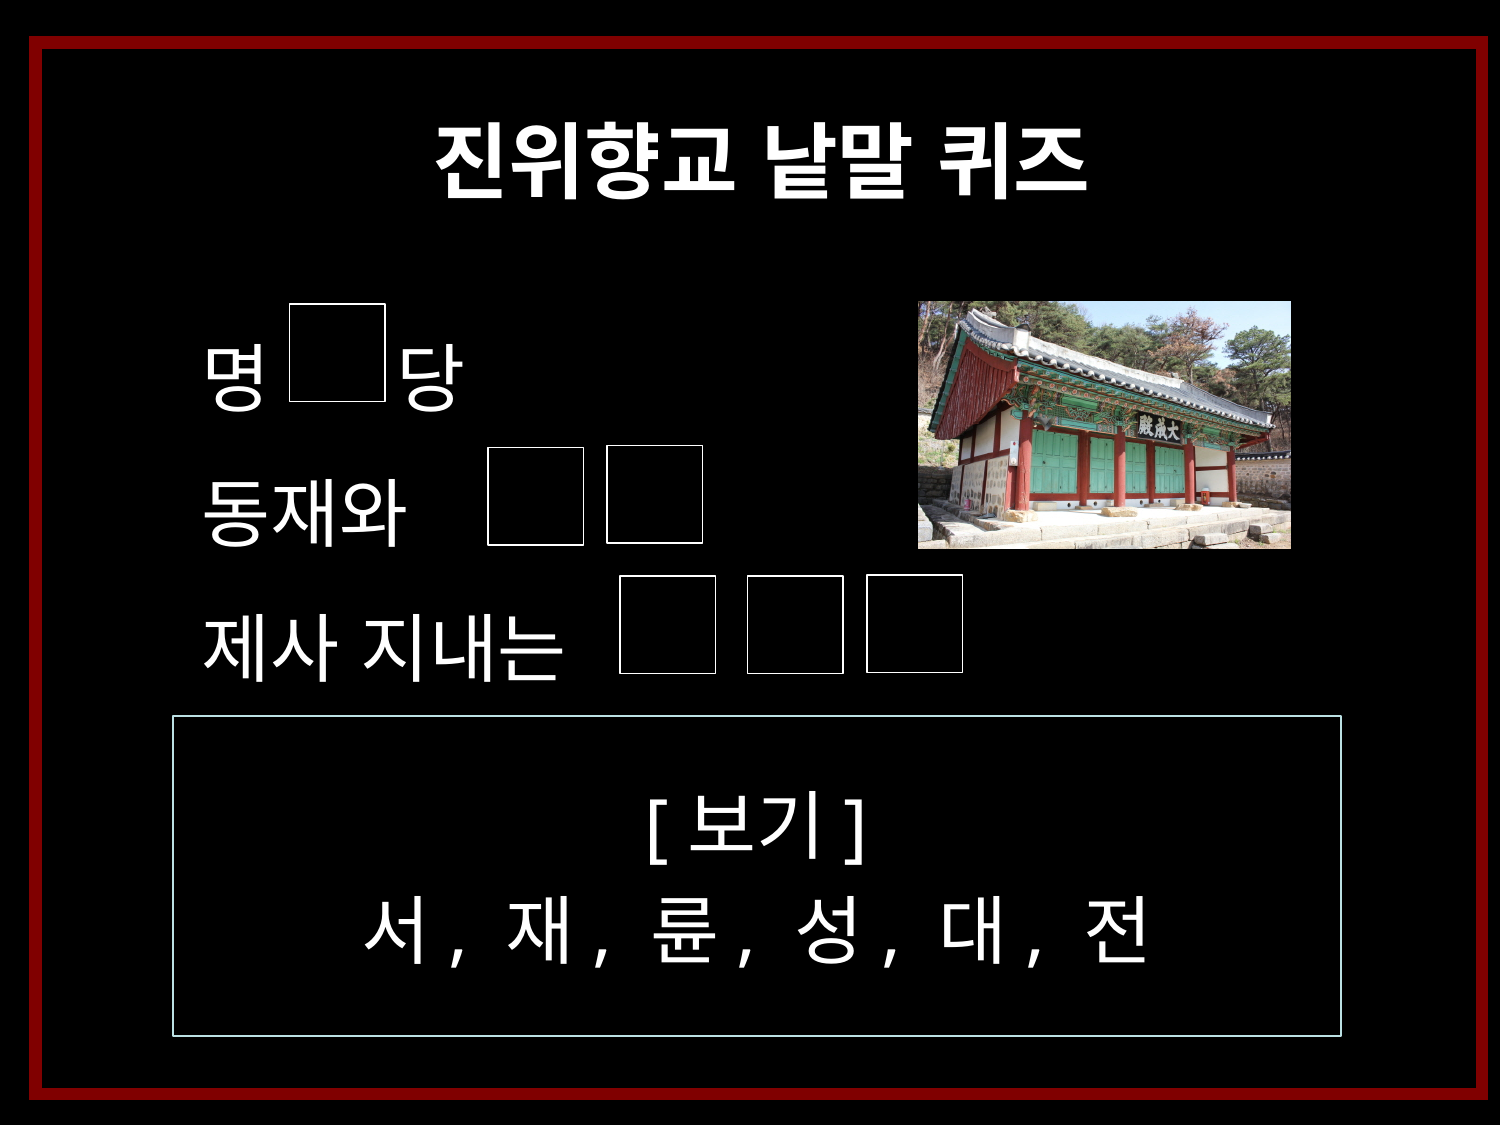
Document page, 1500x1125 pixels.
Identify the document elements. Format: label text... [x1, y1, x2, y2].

text_box [866, 574, 963, 673]
text_box [747, 576, 844, 674]
picture [918, 301, 1291, 549]
text_box [487, 447, 584, 546]
text_box [보기] 서, 재, 륜, 성, 대, 전 [172, 716, 1341, 1037]
text_box 진위향교 낱말 퀴즈 [76, 101, 1447, 232]
text_box [619, 575, 716, 674]
text_box 명 당 동재와 제사 지내는 [147, 278, 1247, 699]
